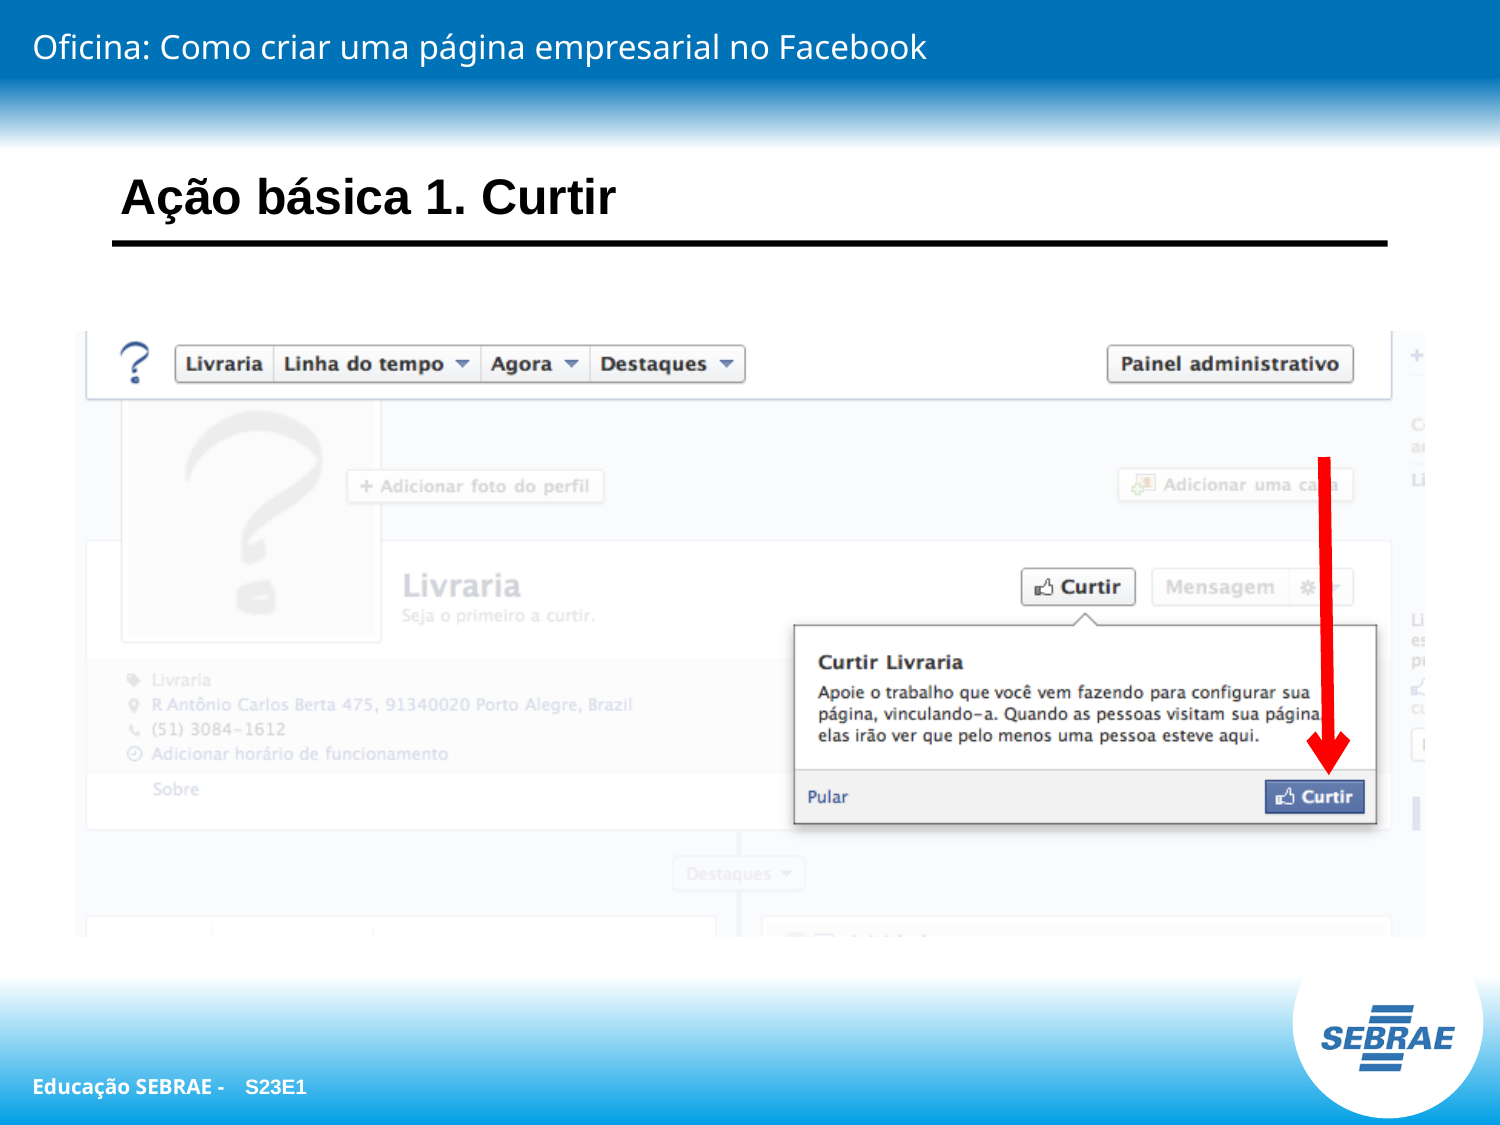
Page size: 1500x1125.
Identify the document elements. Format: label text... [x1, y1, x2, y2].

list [74, 330, 1426, 937]
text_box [1323, 456, 1330, 776]
text_box Ação básica 1. Curtir [105, 156, 756, 232]
text_box S23E1 [230, 1065, 337, 1106]
picture [1316, 999, 1463, 1076]
